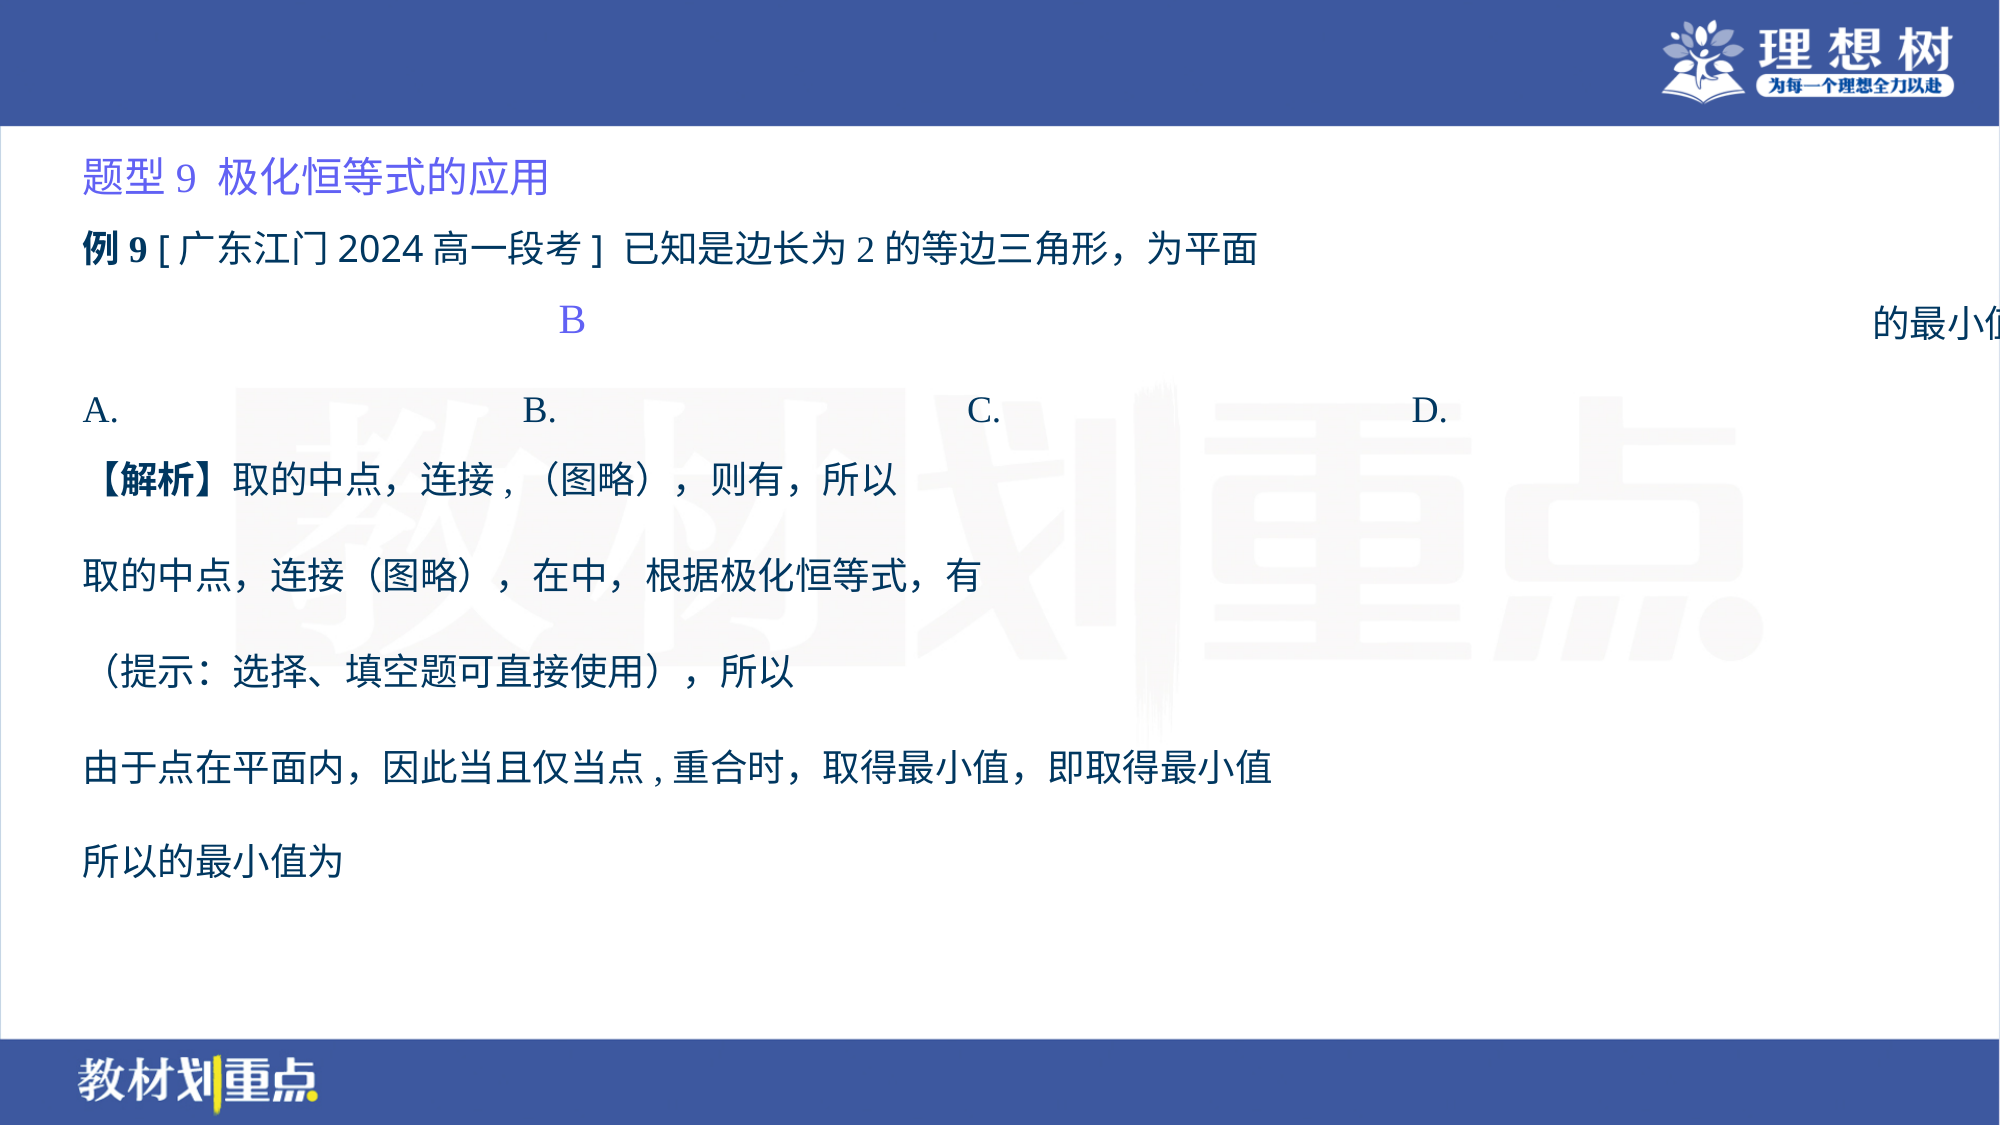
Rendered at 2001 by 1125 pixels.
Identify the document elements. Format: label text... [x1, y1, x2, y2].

text_box B [543, 290, 602, 340]
text_box 题型9 极化恒等式的应用 [82, 129, 1817, 264]
picture [0, 0, 2000, 1125]
